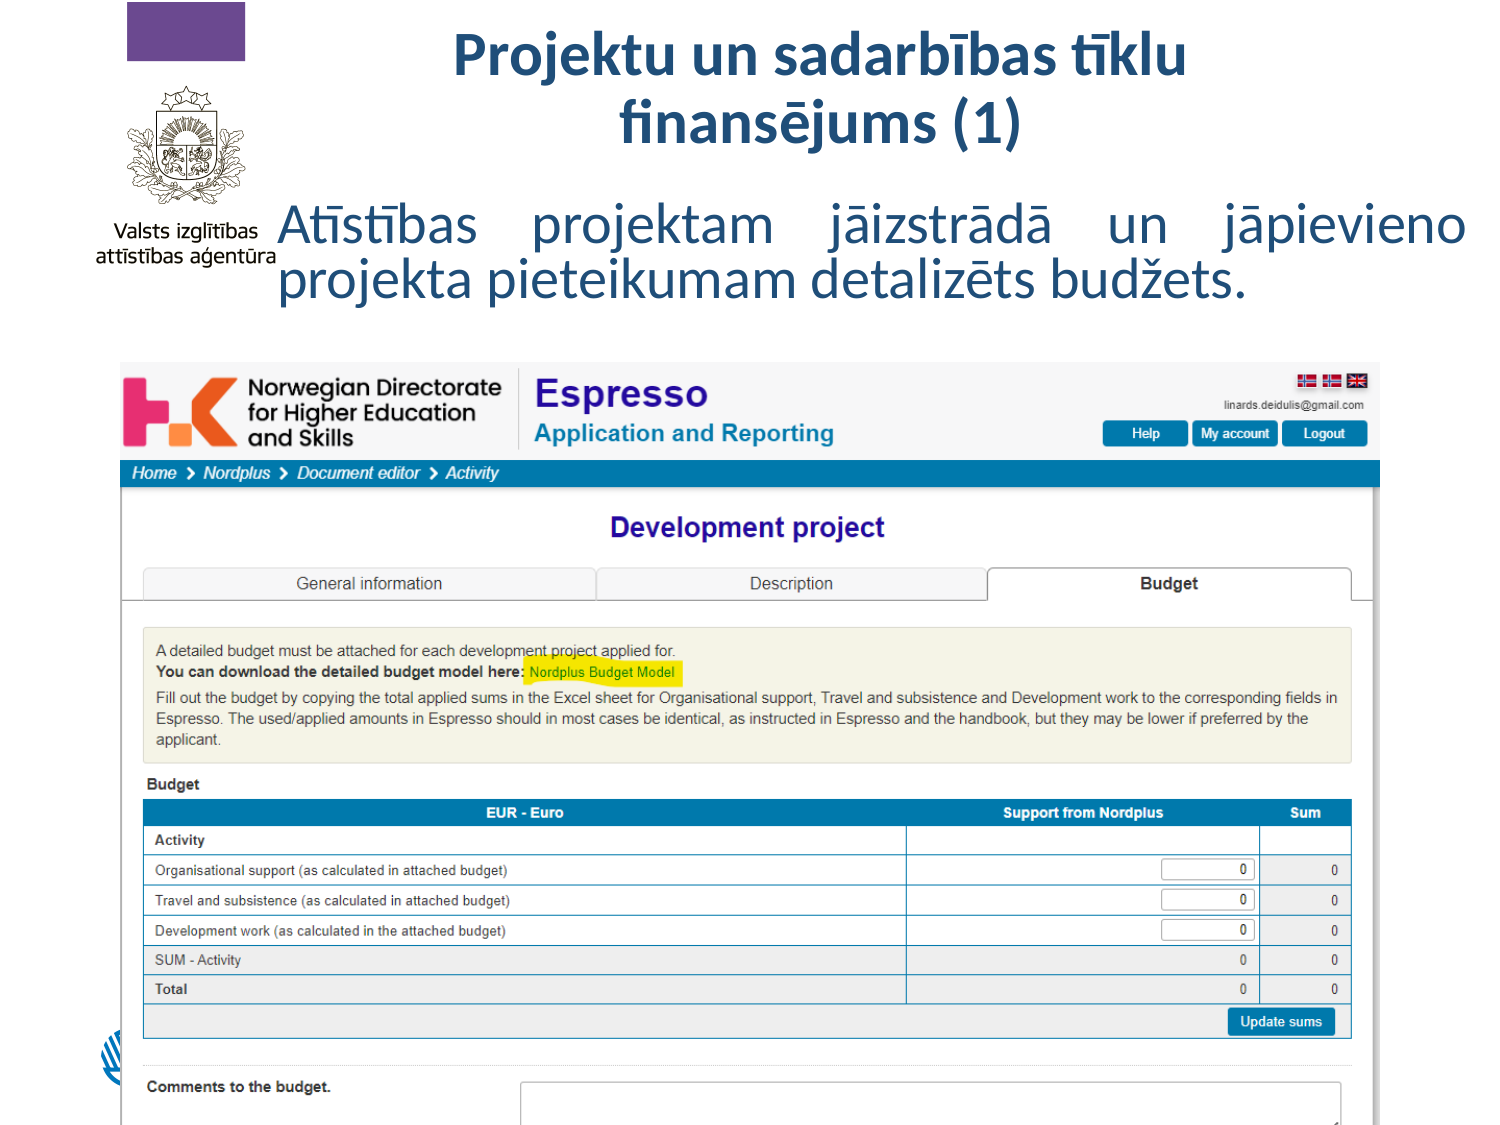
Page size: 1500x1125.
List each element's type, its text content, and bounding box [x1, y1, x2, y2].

list Atīstības projektam jāizstrādā un jāpievieno projekta pieteikumam detalizēts budžets. [262, 190, 1483, 338]
text_box Projektu un sadarbības tīklu finansējums (1) [289, 11, 1354, 167]
picture [0, 0, 1500, 1125]
